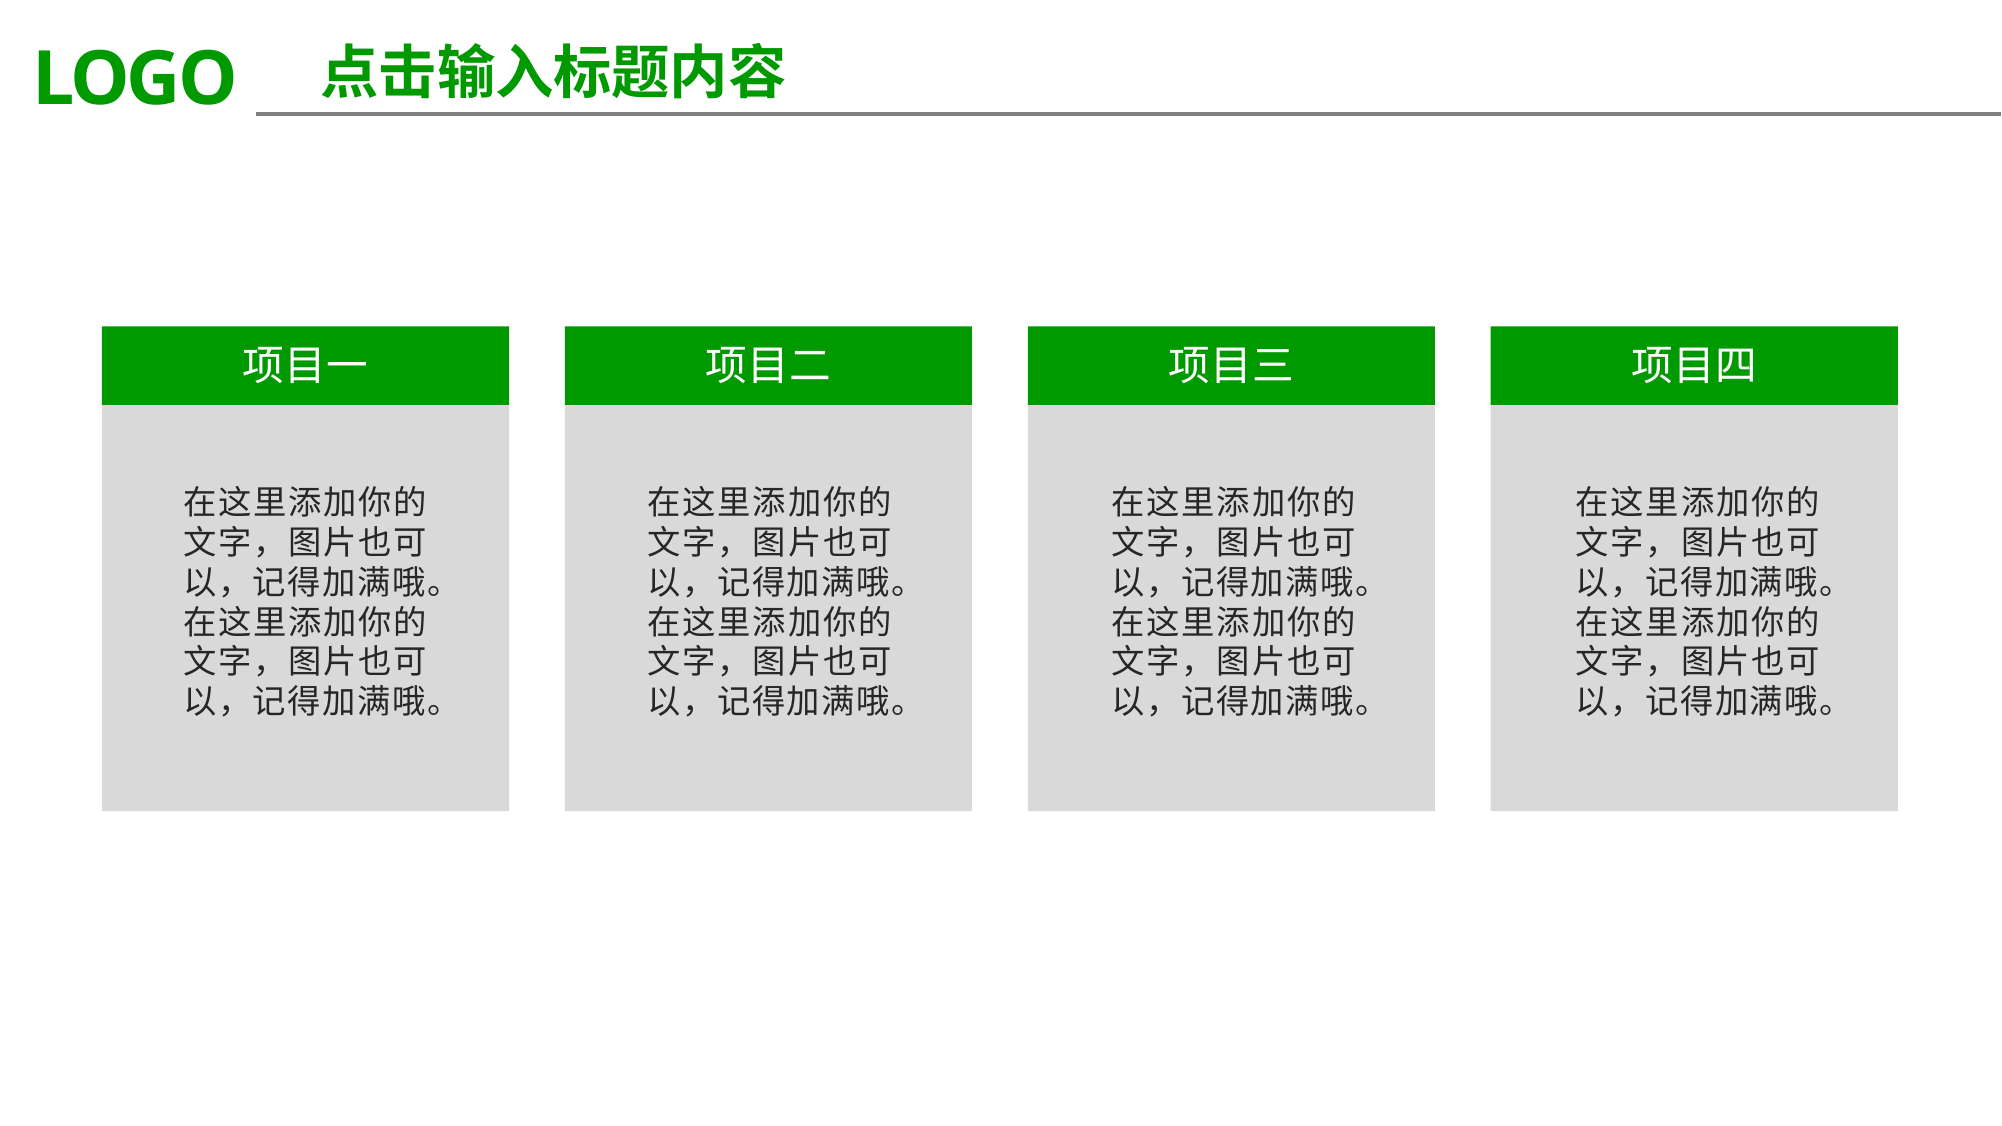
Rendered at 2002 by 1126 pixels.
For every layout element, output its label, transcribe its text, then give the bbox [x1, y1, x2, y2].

text_box 点击输入标题内容 [283, 27, 824, 113]
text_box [101, 326, 510, 812]
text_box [1027, 326, 1436, 812]
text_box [564, 326, 973, 812]
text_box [1490, 326, 1899, 812]
